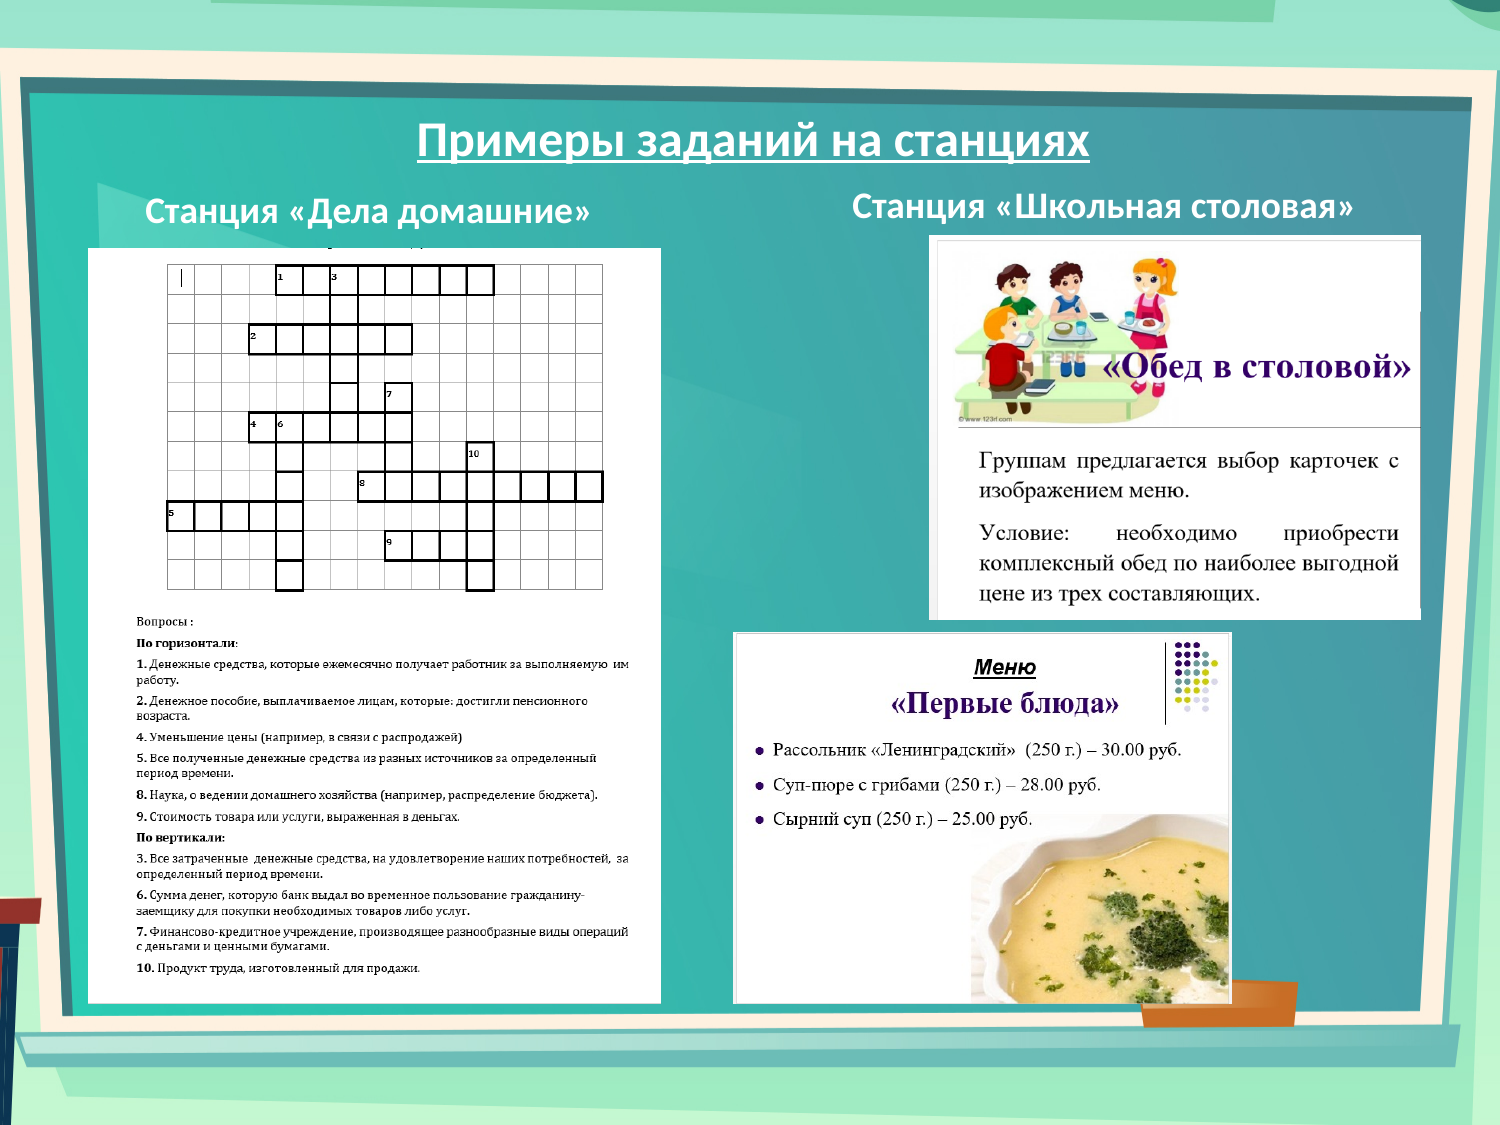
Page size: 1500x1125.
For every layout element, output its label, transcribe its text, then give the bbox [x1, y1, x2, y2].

picture [0, 0, 1500, 1125]
text_box Примеры заданий на станциях [401, 98, 1176, 174]
text_box Станция «Дела домашние» [130, 178, 609, 238]
text_box Станция «Школьная столовая» [837, 173, 1373, 234]
